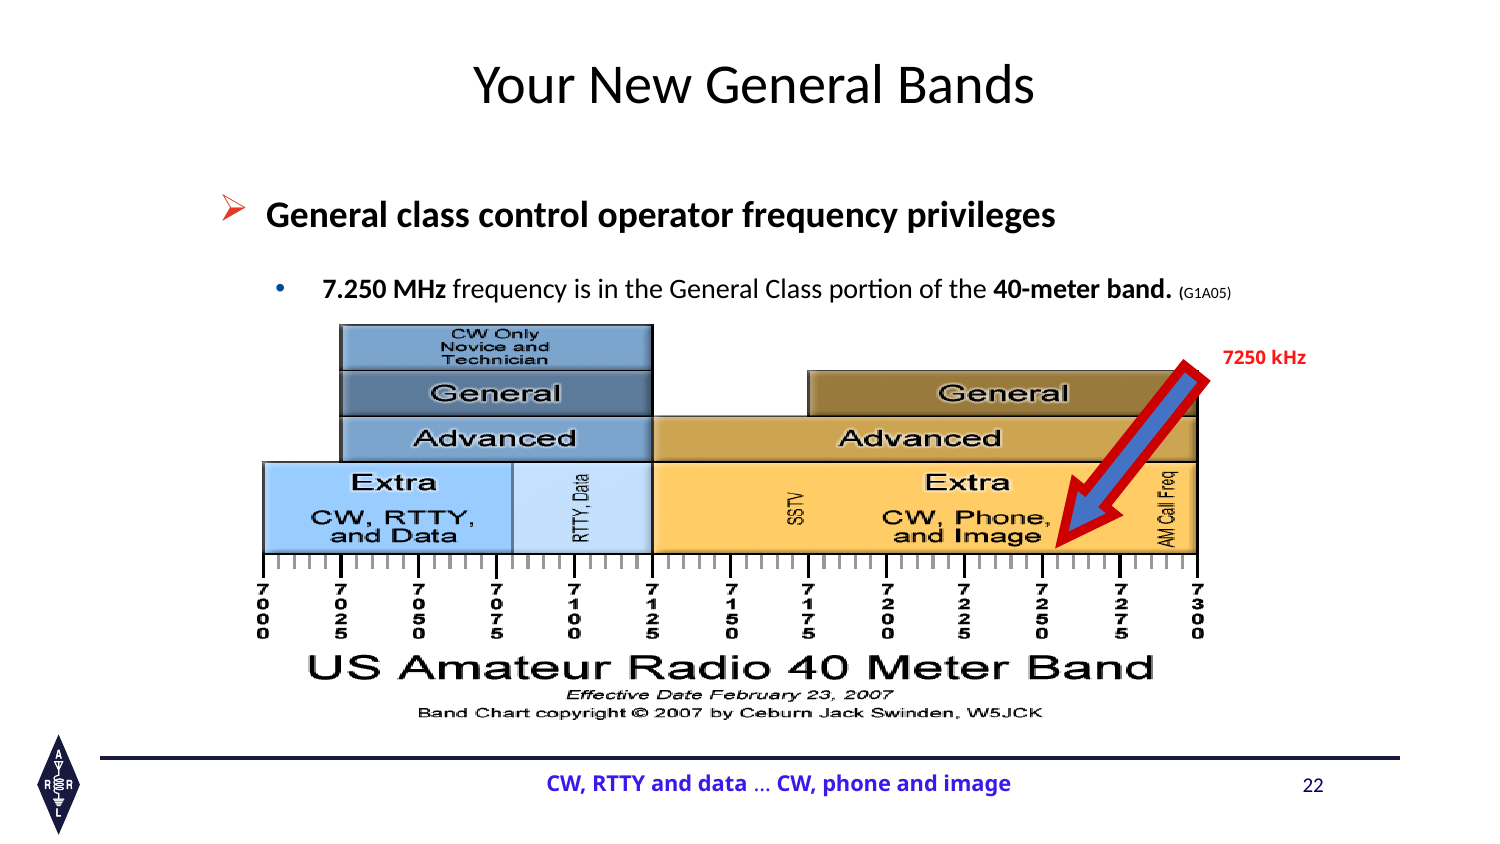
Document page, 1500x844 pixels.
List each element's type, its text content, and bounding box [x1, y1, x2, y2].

text_box CW, RTTY and data … CW, phone and image [531, 761, 1042, 841]
picture [248, 315, 1214, 728]
title Your New General Bands [223, 48, 1287, 140]
picture [37, 734, 80, 835]
list General class control operator frequency privileges 7.250 MHz frequency is in the General Class portion of the 40-meter band. (G1A05) [219, 188, 1243, 358]
text_box 7250 kHz [1214, 338, 1398, 376]
slide_number 22 [1302, 761, 1400, 807]
